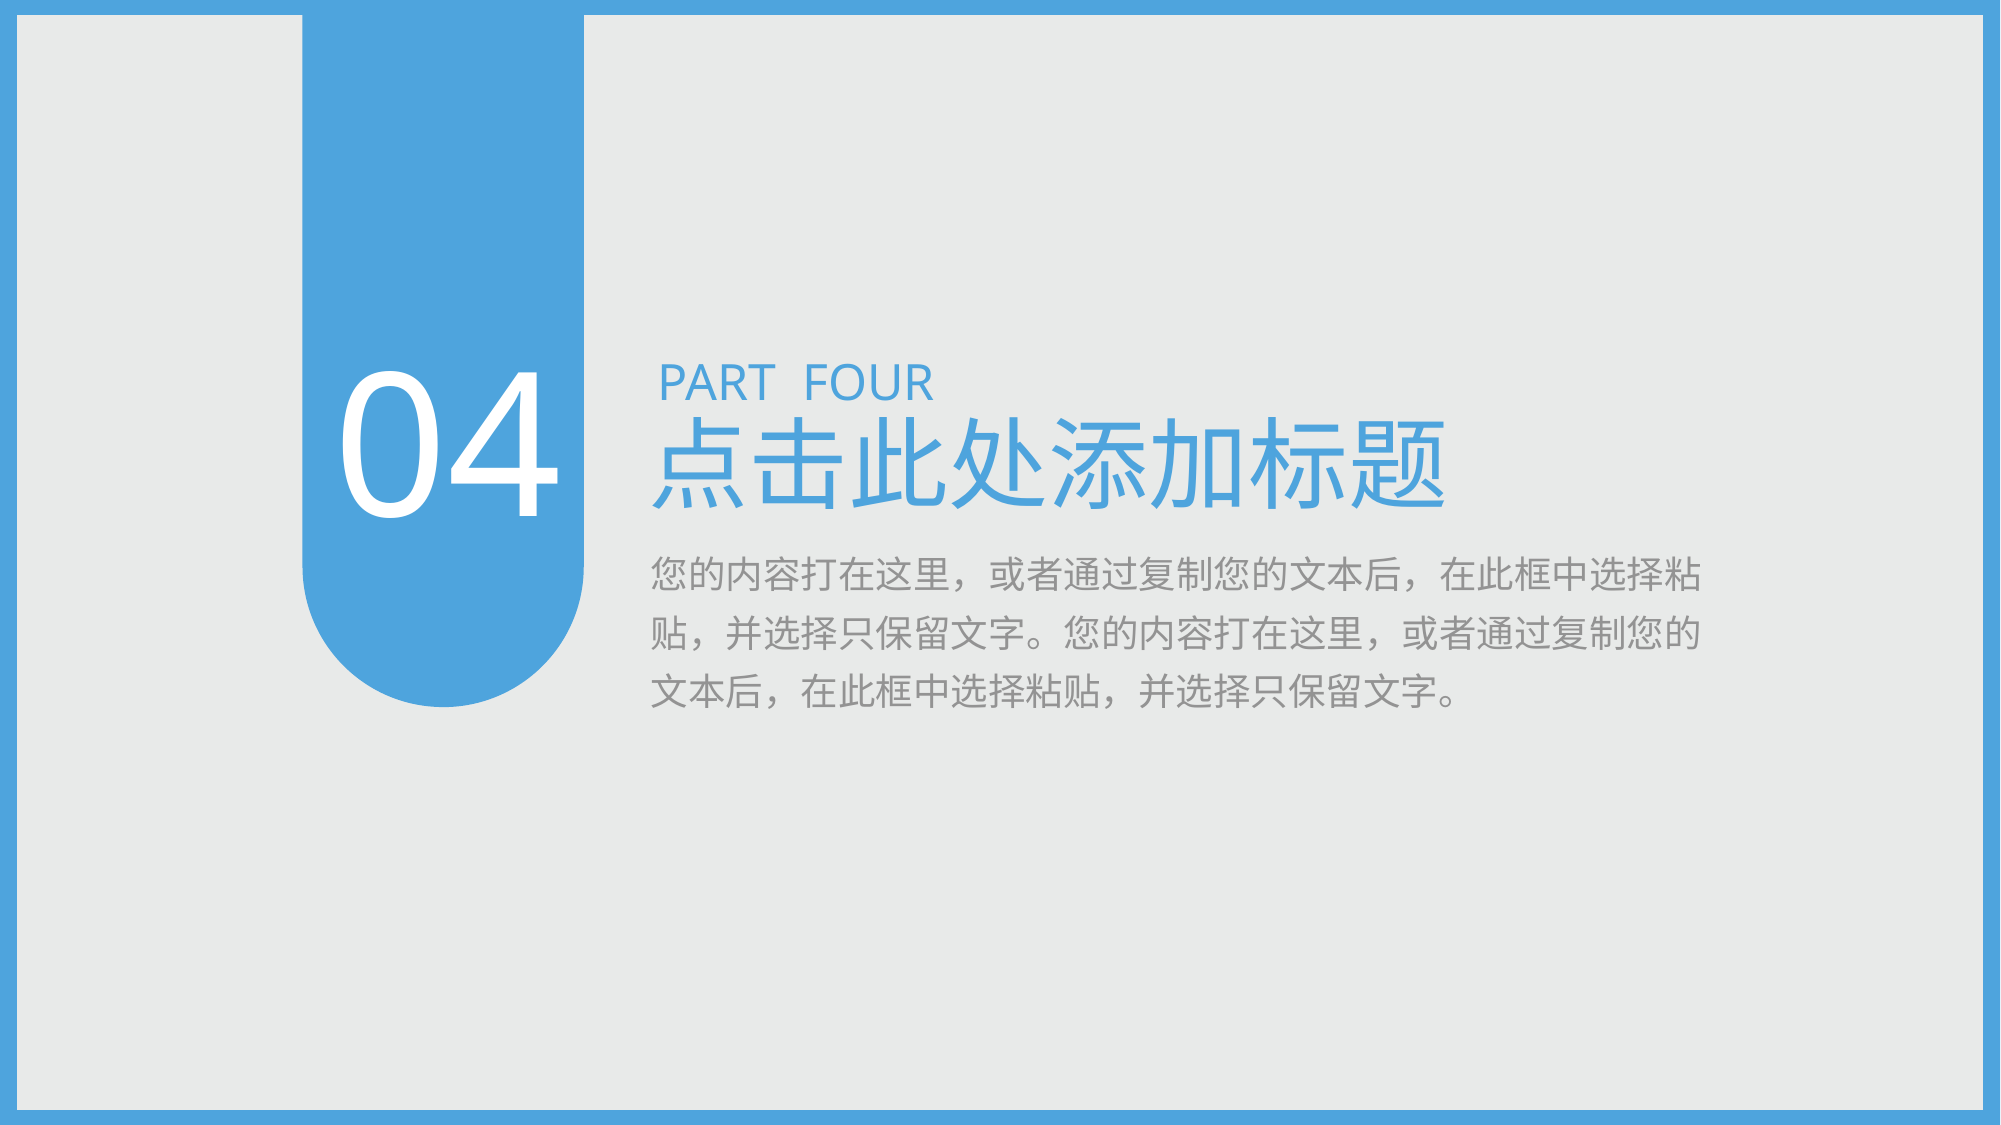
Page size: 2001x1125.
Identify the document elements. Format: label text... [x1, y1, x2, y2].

text_box 您的内容打在这里，或者通过复制您的文本后，在此框中选择粘贴，并选择只保留文字。您的内容打在这里，或者通过复制您的文本后，在此框中选择粘贴，并选择只保留文字。 [635, 530, 1717, 721]
list 04 [307, 336, 589, 591]
list 点击此处添加标题 [633, 407, 1679, 531]
list PART FOUR [642, 349, 1431, 413]
